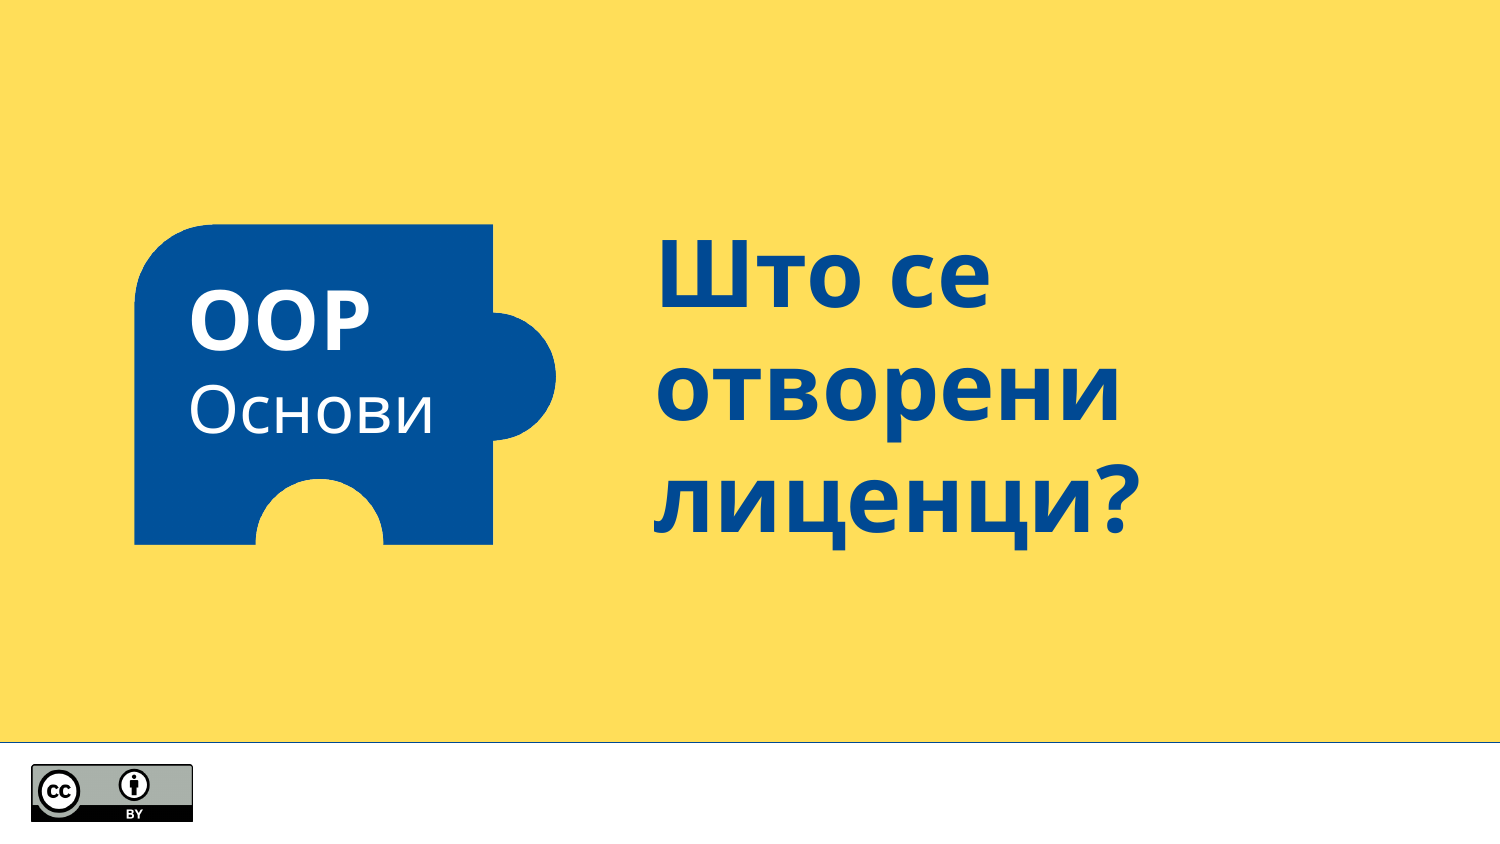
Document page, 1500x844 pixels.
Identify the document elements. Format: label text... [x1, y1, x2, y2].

picture [133, 224, 556, 545]
picture [31, 764, 193, 822]
text_box ООР Основи [560, 252, 819, 463]
text_box [0, 750, 1500, 844]
text_box Што се отворени лиценци? [639, 199, 1427, 567]
